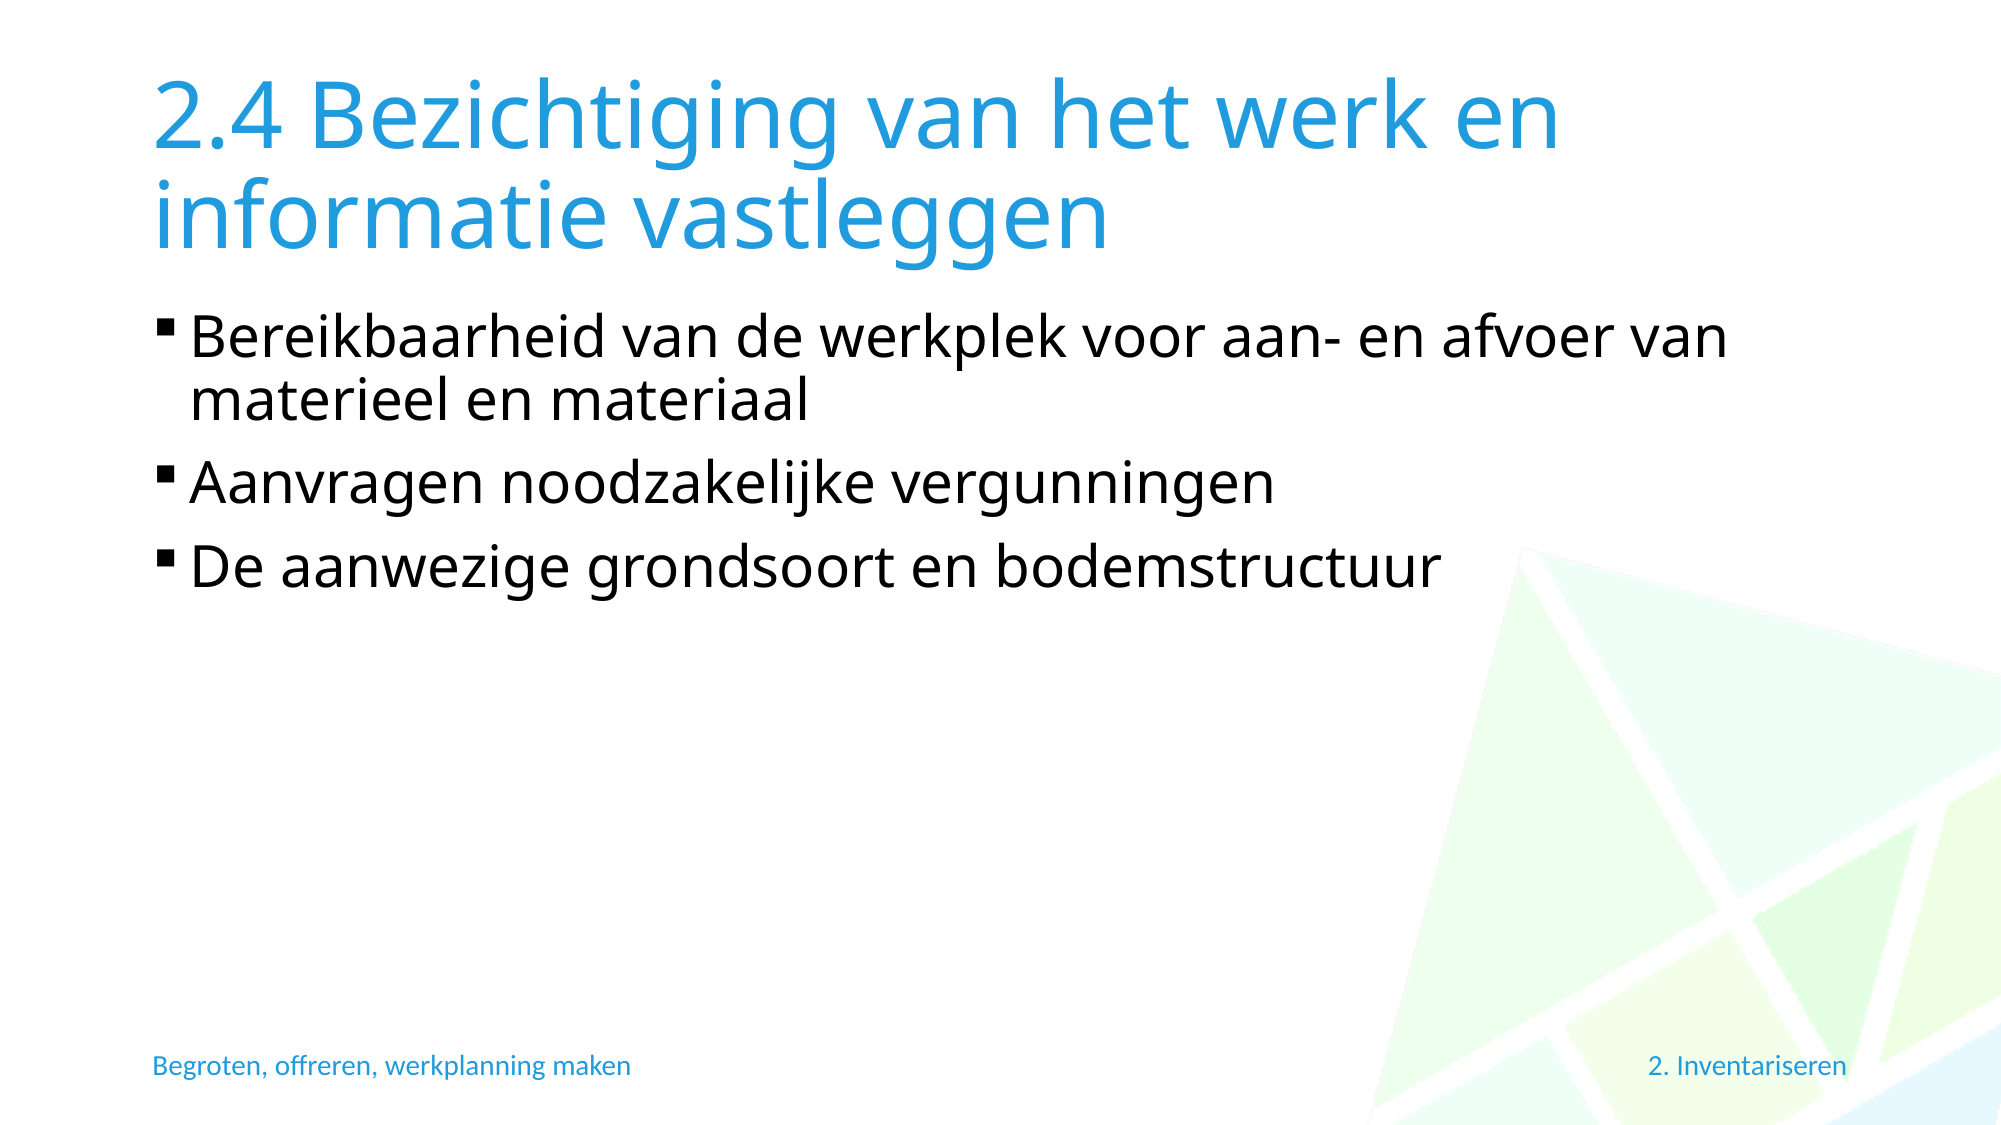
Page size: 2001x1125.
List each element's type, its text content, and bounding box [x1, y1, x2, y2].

list Begroten, offreren, werkplanning maken [137, 1042, 664, 1087]
list 2. Inventariseren [1412, 1042, 1863, 1103]
title 2.4 Bezichtiging van het werk en informatie vastleggen [137, 59, 1929, 278]
list Bereikbaarheid van de werkplek voor aan- en afvoer van materieel en materiaal Aanvragen noodzakelijke vergunningen De aanwezige grondsoort en bodemstructuur [137, 299, 1863, 1014]
